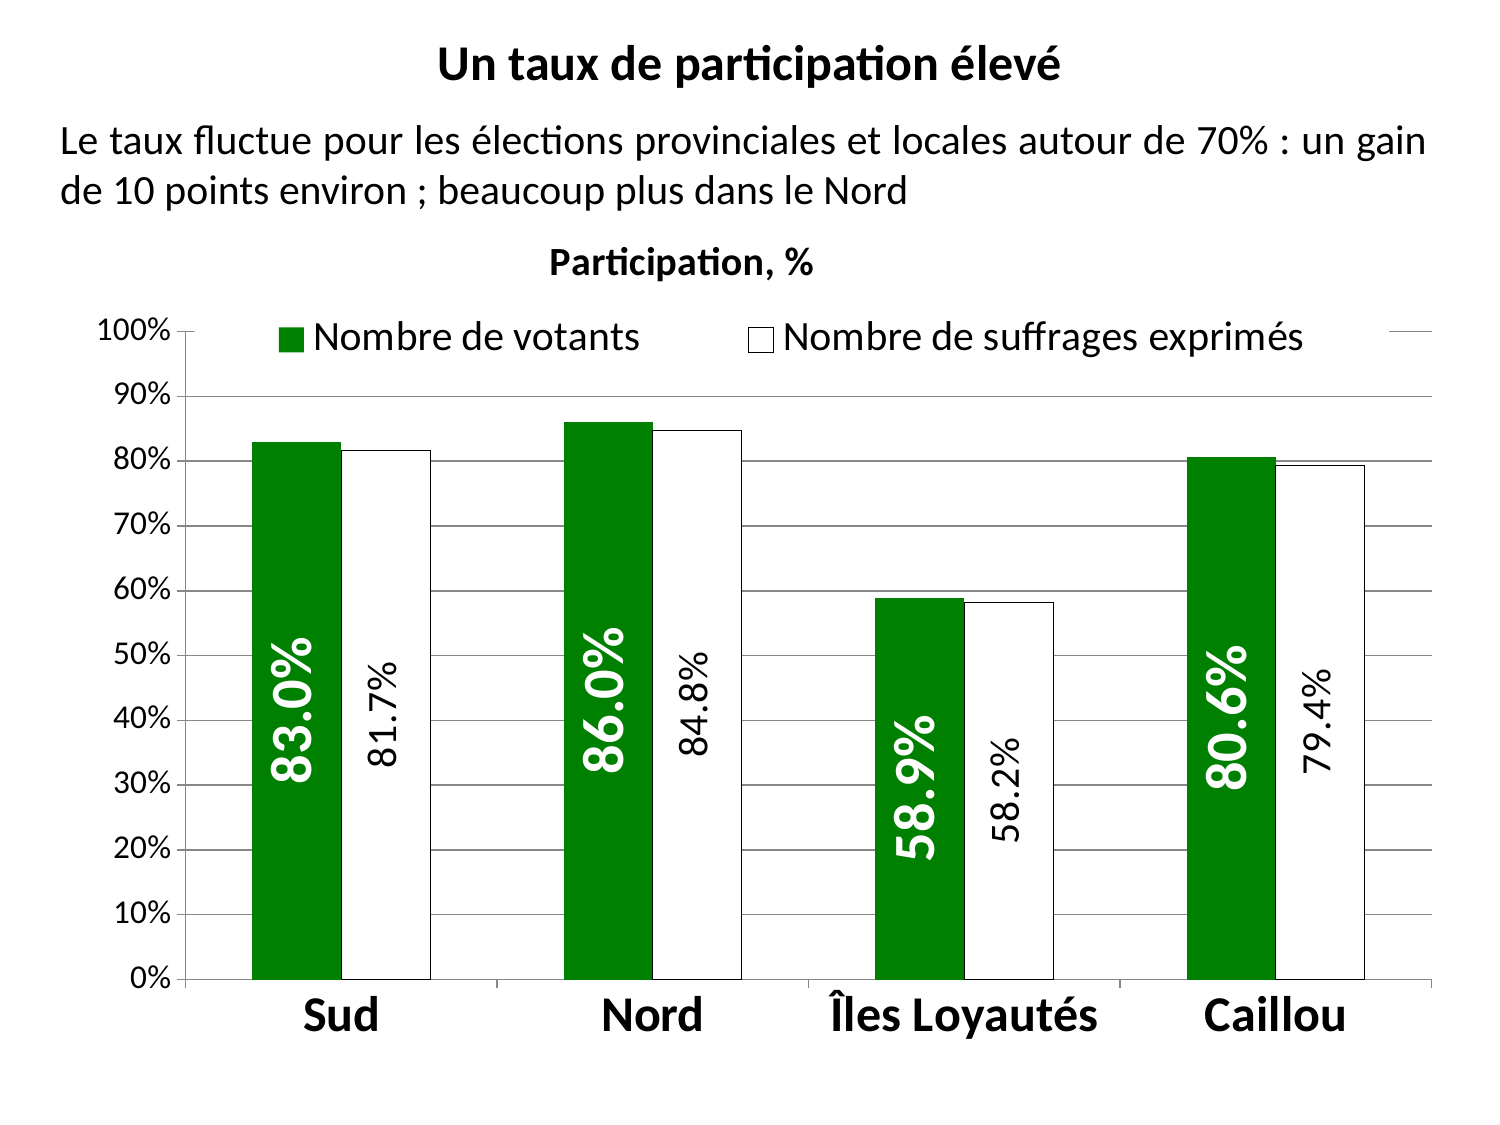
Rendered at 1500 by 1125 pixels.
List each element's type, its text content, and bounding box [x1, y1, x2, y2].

title Un taux de participation élevé [75, 22, 1425, 98]
list Le taux fluctue pour les élections provinciales et locales autour de 70% : un gain de 10 points environ ; beaucoup plus dans le Nord [45, 105, 1443, 233]
chart [75, 232, 1457, 1082]
